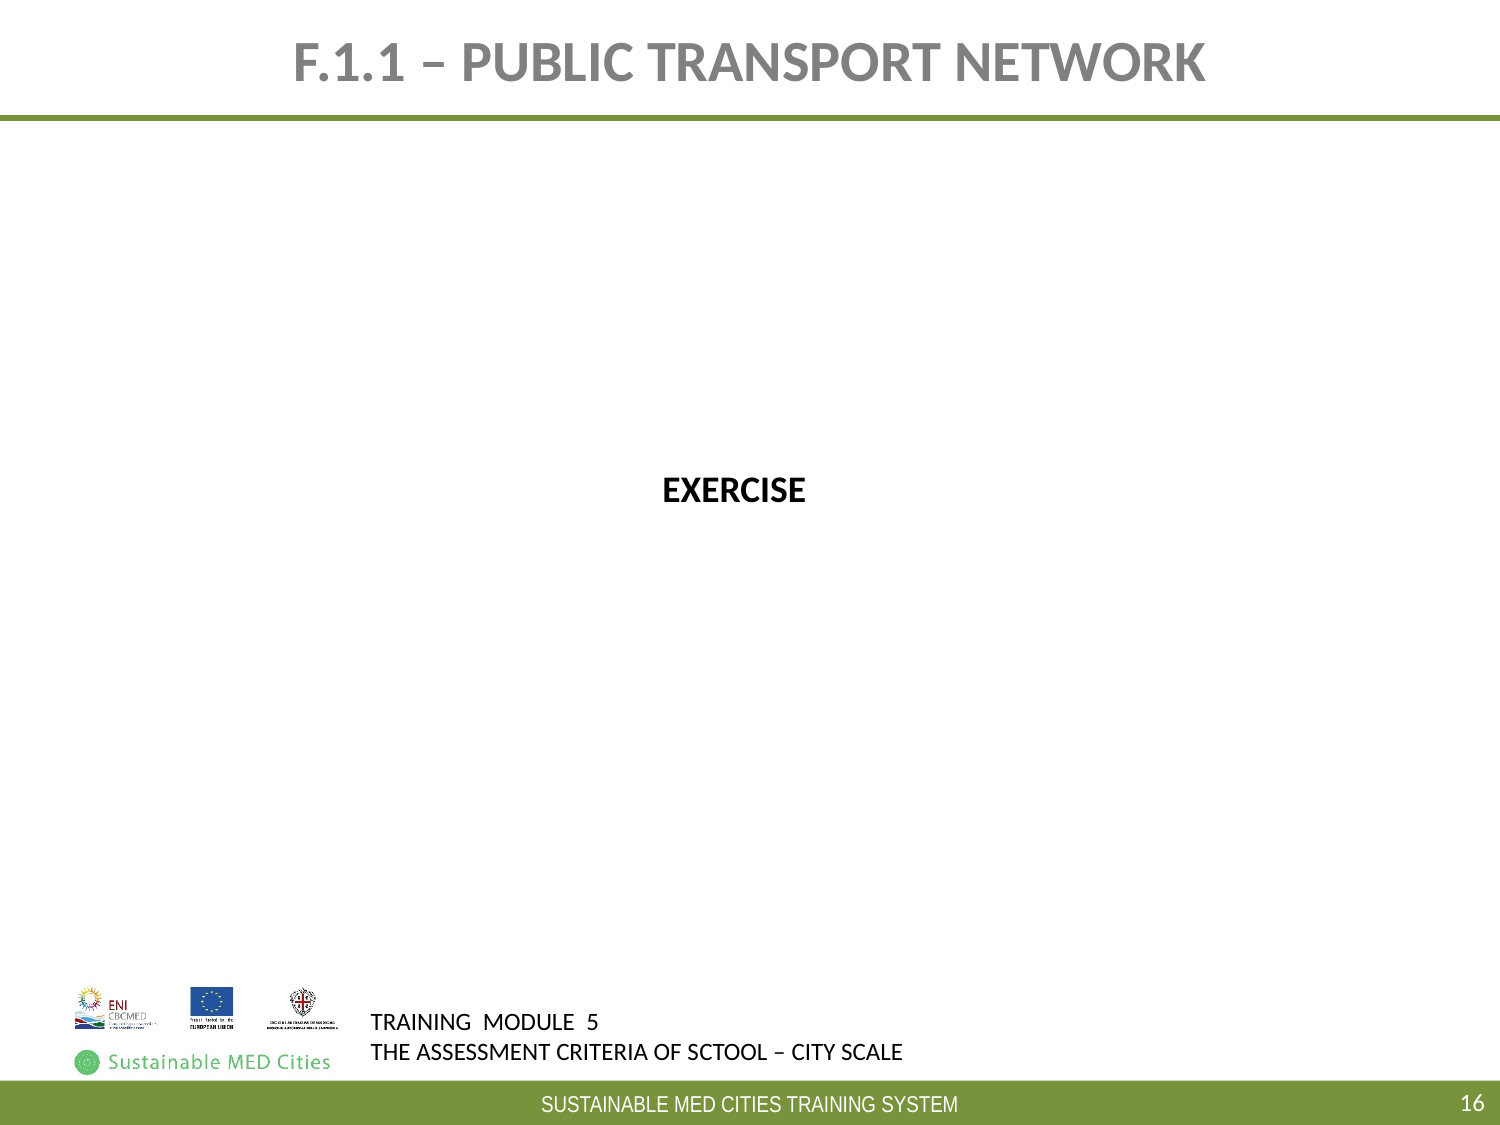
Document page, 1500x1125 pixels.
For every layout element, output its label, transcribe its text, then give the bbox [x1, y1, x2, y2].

picture [62, 978, 356, 1080]
title F.1.1 – PUBLIC TRANSPORT NETWORK [0, 0, 1500, 117]
list EXERCISE [43, 262, 1425, 944]
slide_number 16 [1149, 1076, 1500, 1125]
